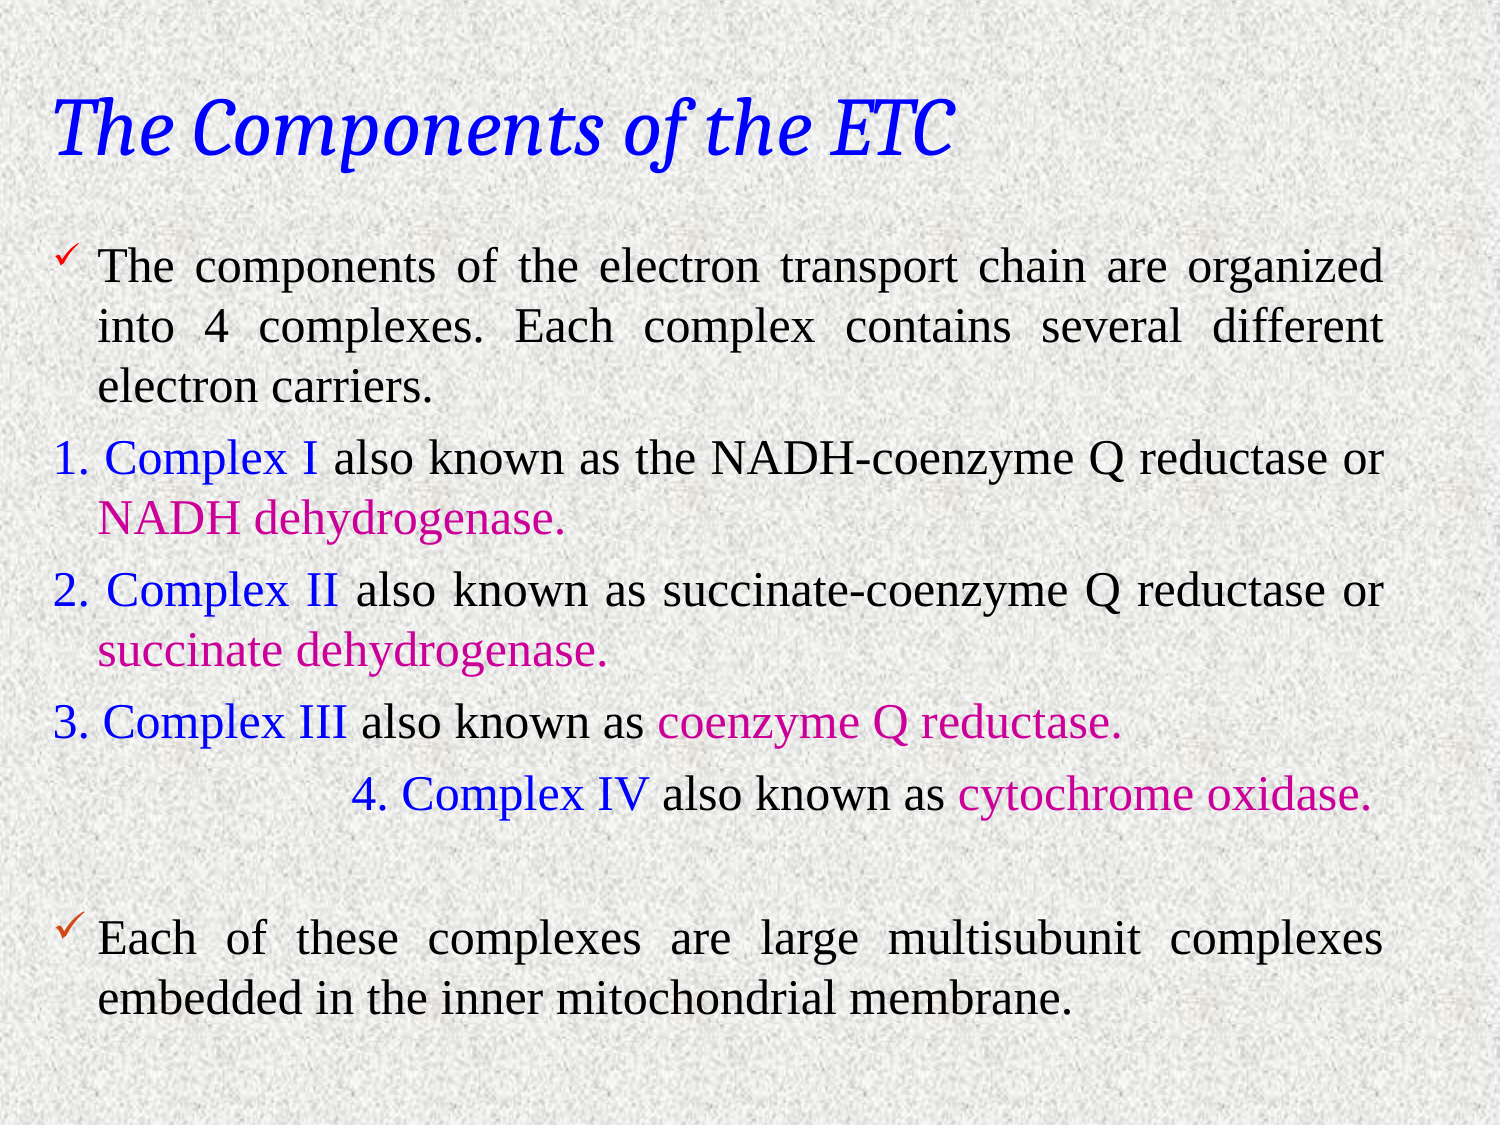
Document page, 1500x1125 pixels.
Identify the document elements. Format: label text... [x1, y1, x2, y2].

list The components of the electron transport chain are organized into 4 complexes. Each complex contains several different electron carriers. 1. Complex I also known as the NADH-coenzyme Q reductase or NADH dehydrogenase. 2. Complex II also known as succinate-coenzyme Q reductase or succinate dehydrogenase. 3. Complex III also known as coenzyme Q reductase. 4. Complex IV also known as cytochrome oxidase. Each of these complexes are large multisubunit complexes embedded in the inner mitochondrial membrane. [37, 224, 1400, 1075]
title The Components of the ETC [37, 0, 1450, 188]
picture [0, 0, 1500, 1125]
